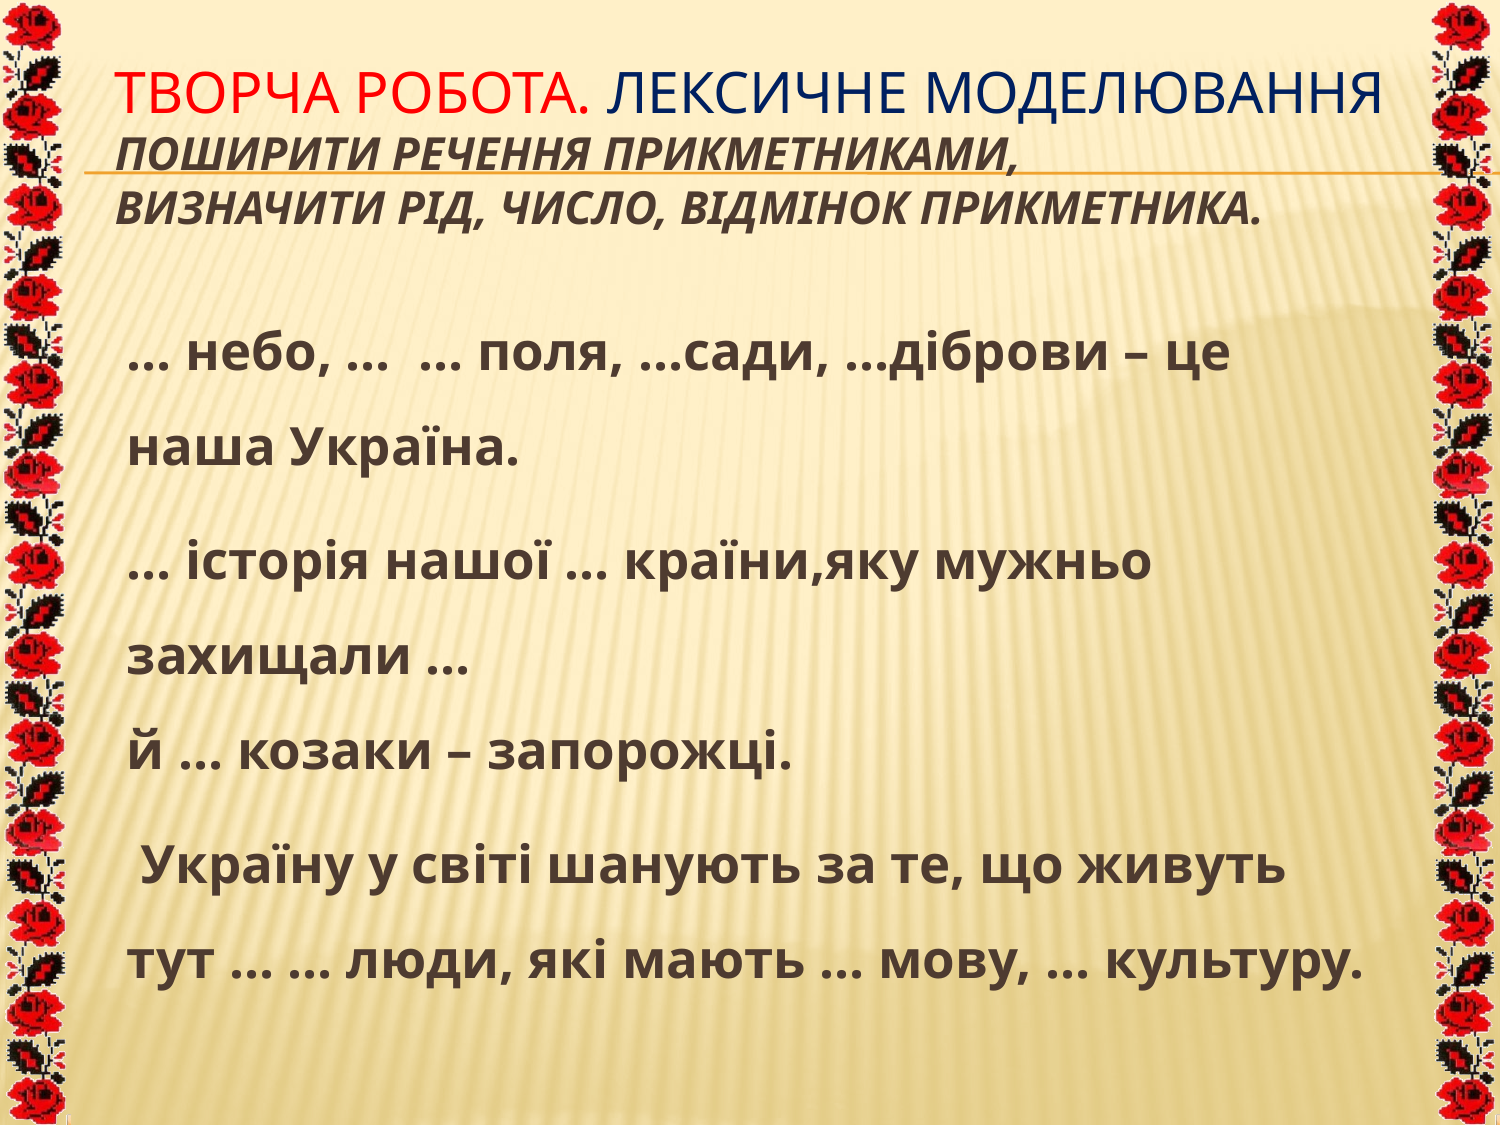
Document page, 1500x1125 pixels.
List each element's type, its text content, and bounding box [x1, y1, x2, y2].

list … небо, … … поля, …сади, …діброви – це наша Україна. … історія нашої … країни,яку мужньо захищали … й … козаки – запорожці. Україну у світі шанують за те, що живуть тут … … люди, які мають … мову, … культуру. [112, 278, 1388, 1094]
picture [0, 0, 72, 1125]
picture [1428, 0, 1500, 1125]
title Творча робота. Лексичне моделювання Поширити речення прикметниками, визначити рід, число, відмінок прикметника. [100, 42, 1418, 247]
